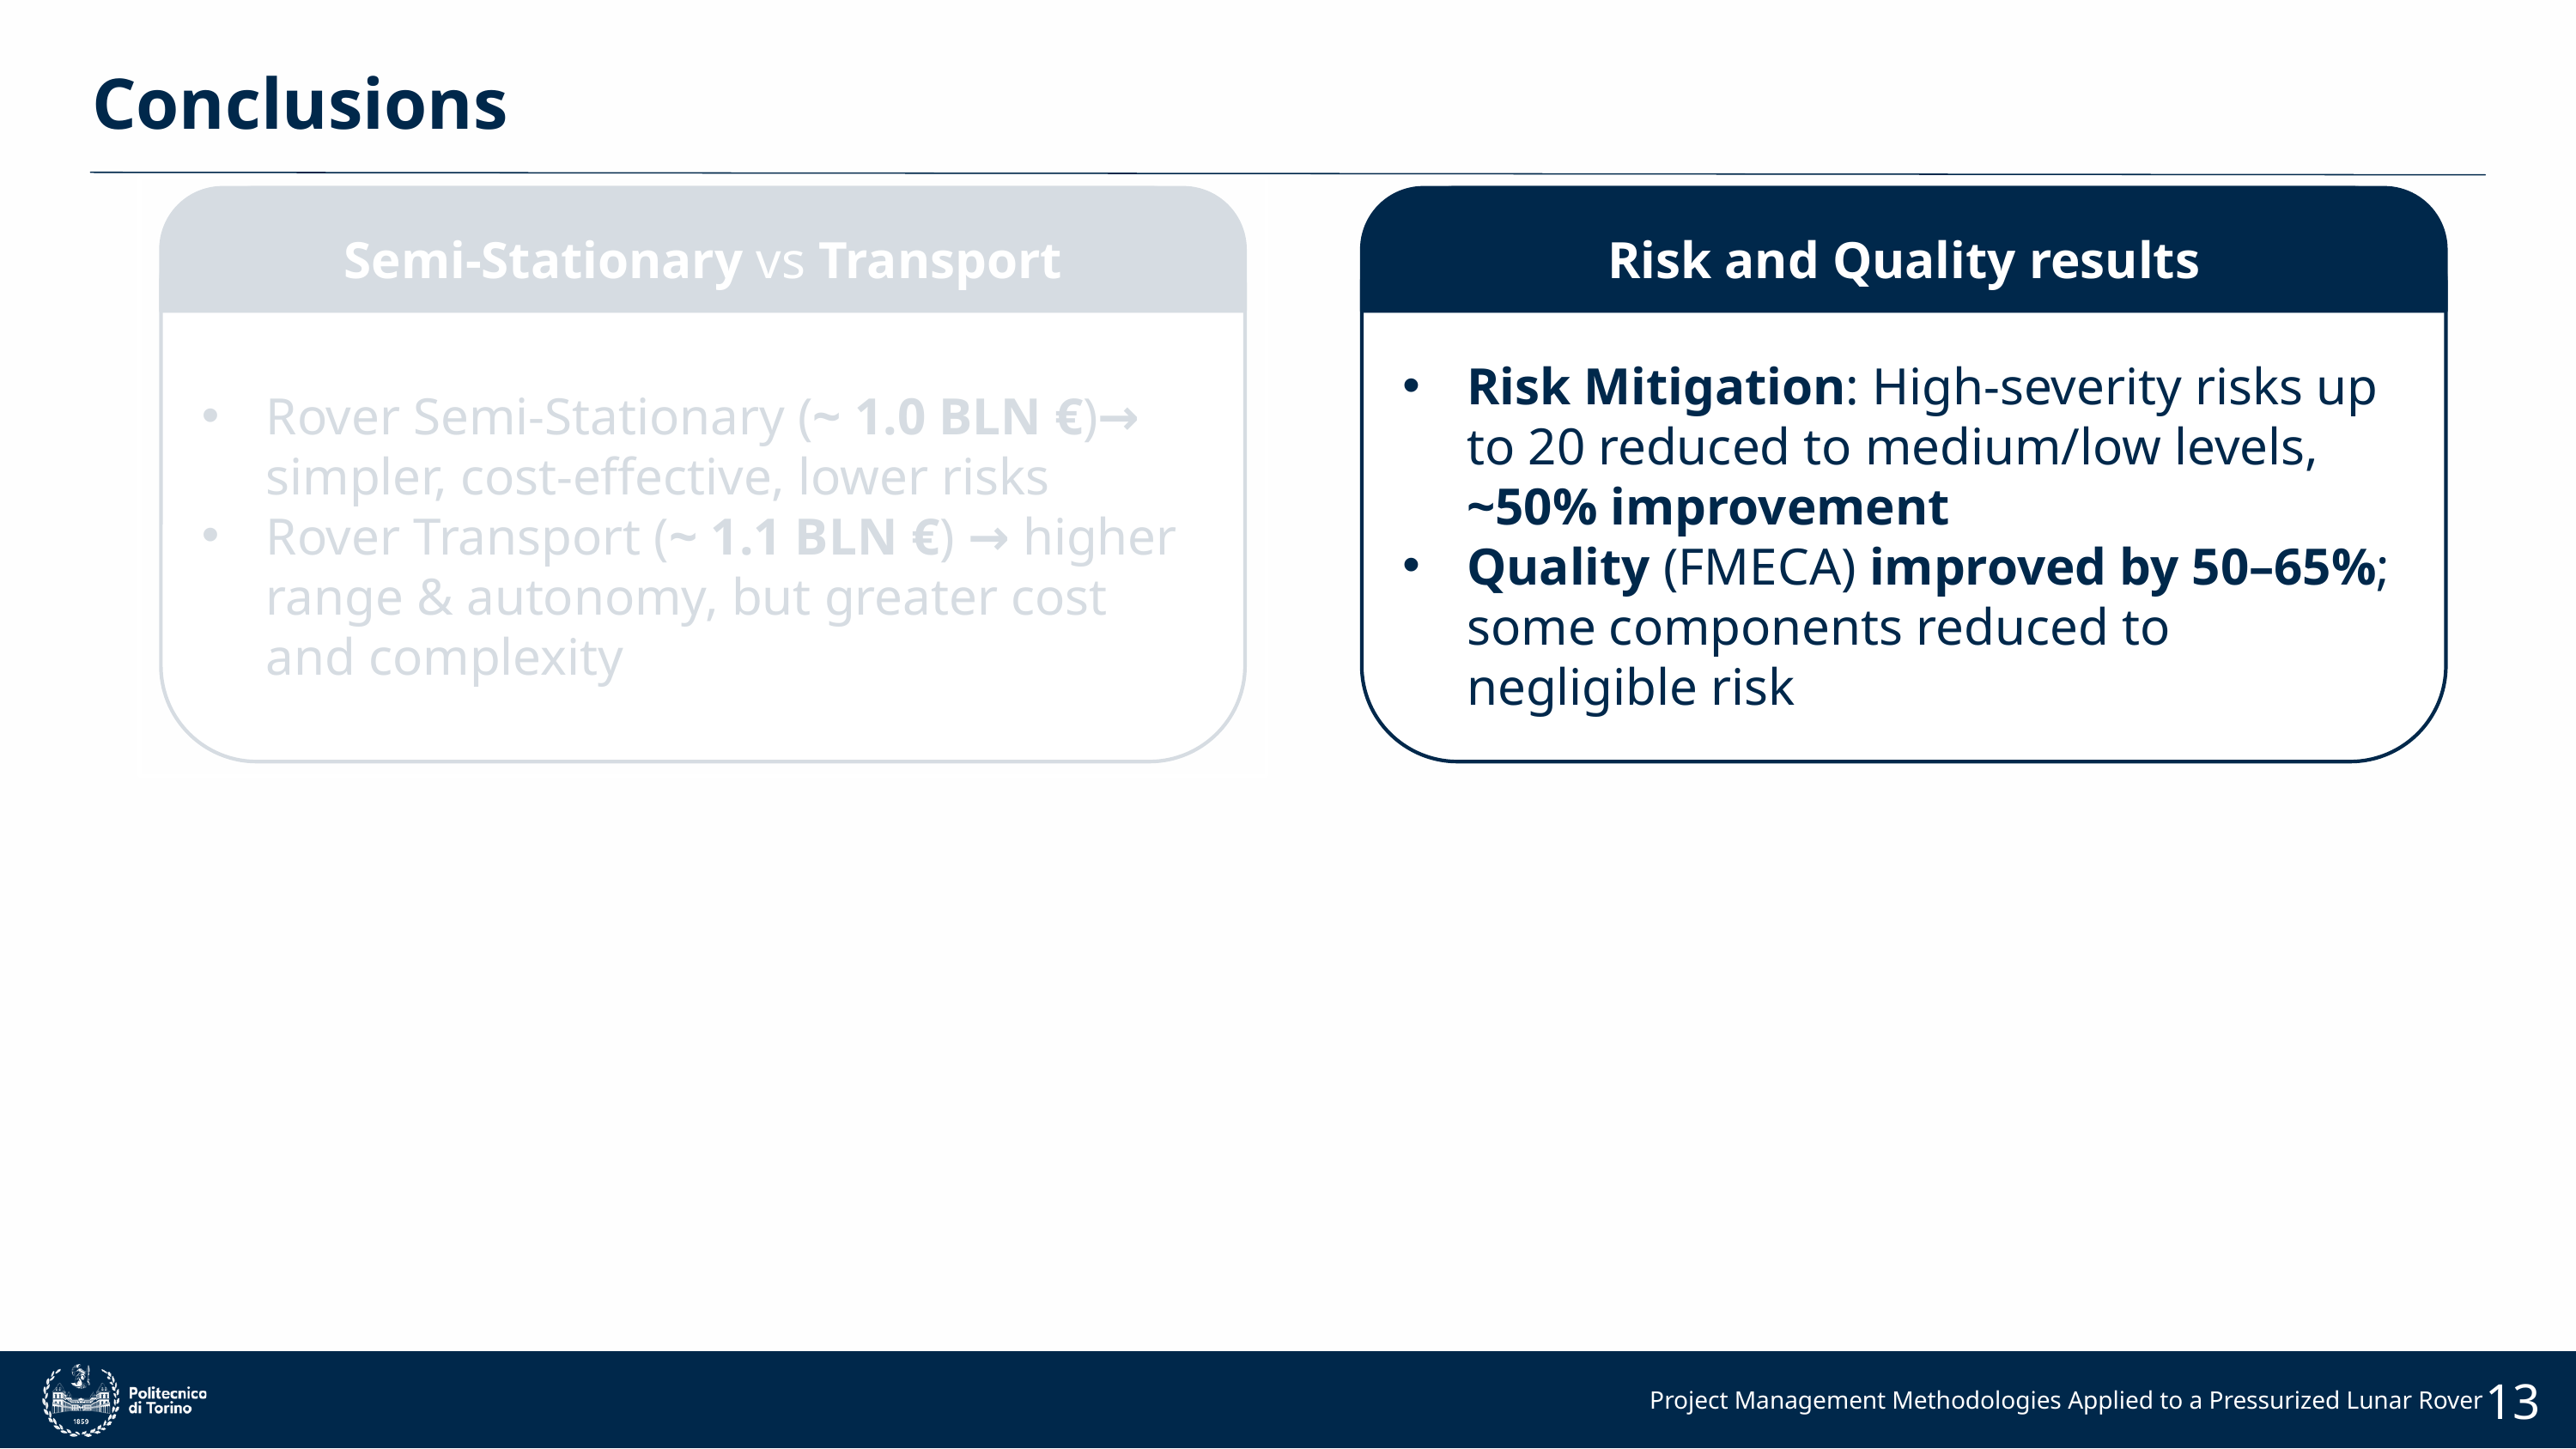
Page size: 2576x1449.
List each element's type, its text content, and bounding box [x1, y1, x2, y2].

text_box Risk and Quality results [1359, 214, 2448, 313]
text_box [2445, 1346, 2576, 1449]
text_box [1534, 1377, 2485, 1449]
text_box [42, 1364, 207, 1438]
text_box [91, 63, 2485, 171]
text_box Risk Mitigation: High-severity risks up to 20 reduced to medium/low levels, ~50% improvement Quality (FMECA) improved by 50–65%; some components reduced to negligible risk [1359, 312, 2448, 764]
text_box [91, 185, 2485, 204]
text_box [137, 214, 1268, 778]
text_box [0, 1350, 2441, 1449]
